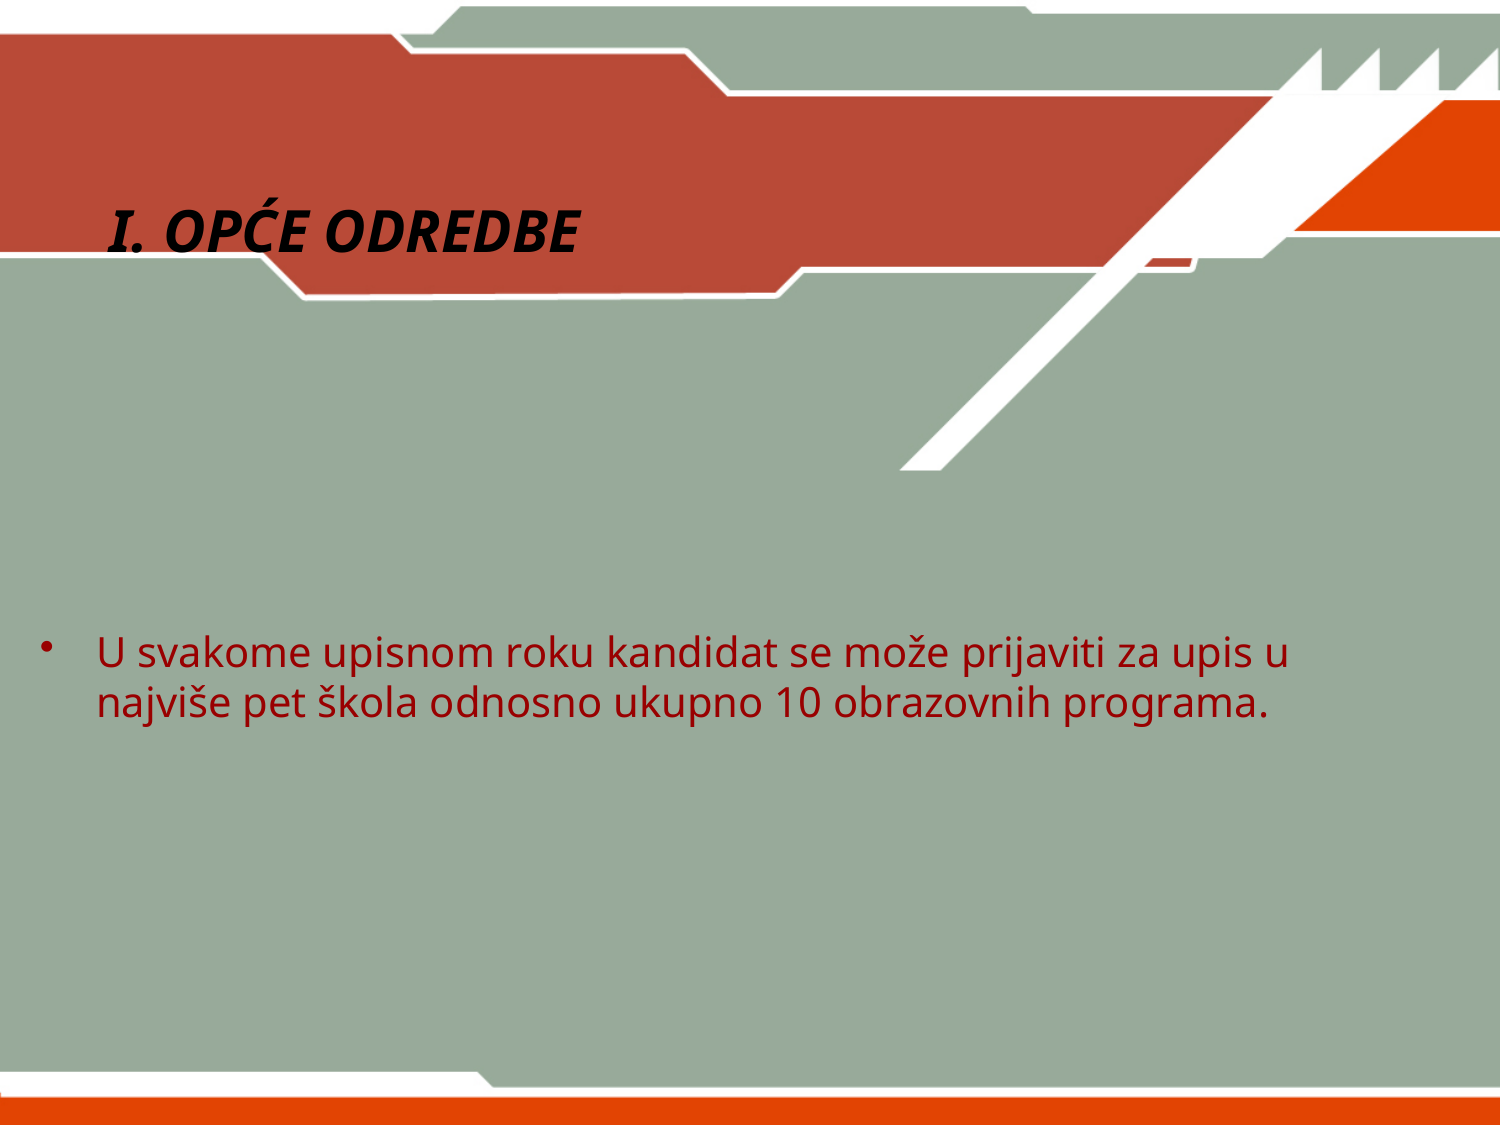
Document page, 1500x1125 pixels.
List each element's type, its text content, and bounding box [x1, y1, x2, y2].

title I. OPĆE ODREDBE [74, 104, 1426, 251]
list U svakome upisnom roku kandidat se može prijaviti za upis u najviše pet škola odnosno ukupno 10 obrazovnih programa. [24, 433, 1419, 1013]
picture [0, 0, 1500, 1125]
